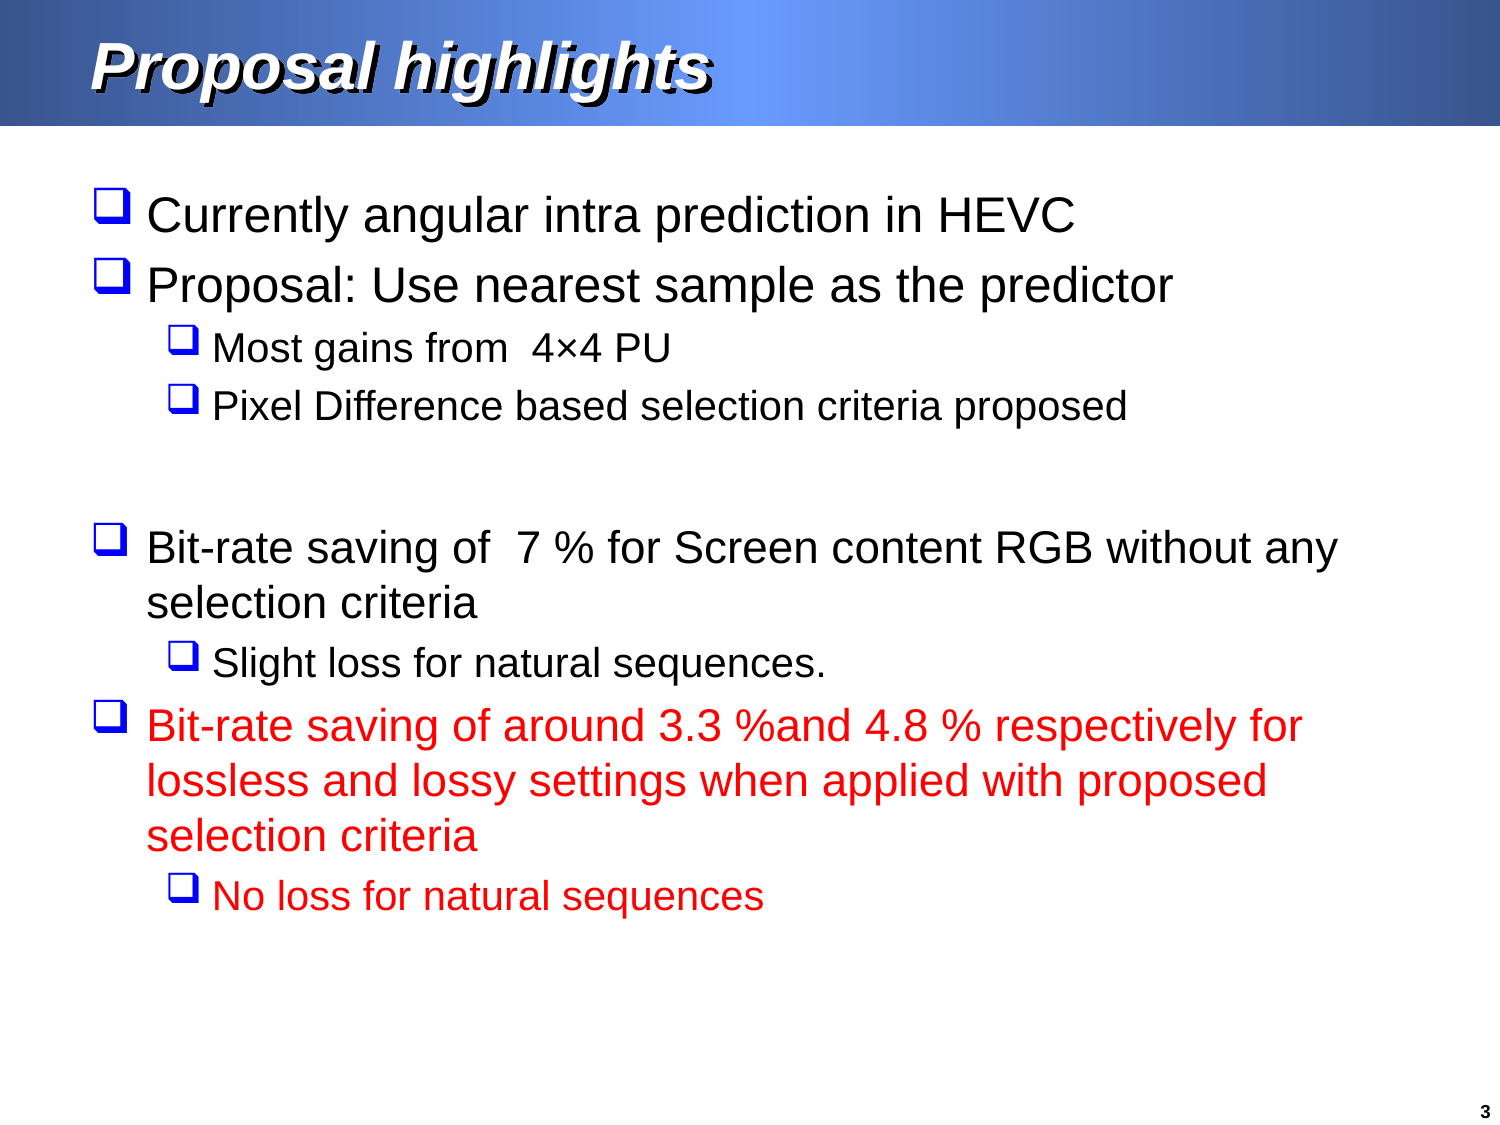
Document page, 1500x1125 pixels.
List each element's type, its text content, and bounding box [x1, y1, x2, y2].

list Currently angular intra prediction in HEVC Proposal: Use nearest sample as the predictor Most gains from 4×4 PU Pixel Difference based selection criteria proposed Bit-rate saving of 7 % for Screen content RGB without any selection criteria Slight loss for natural sequences. Bit-rate saving of around 3.3 %and 4.8 % respectively for lossless and lossy settings when applied with proposed selection criteria No loss for natural sequences [74, 174, 1426, 1006]
slide_number 3 [1368, 1091, 1500, 1125]
title Proposal highlights [74, 12, 1426, 126]
